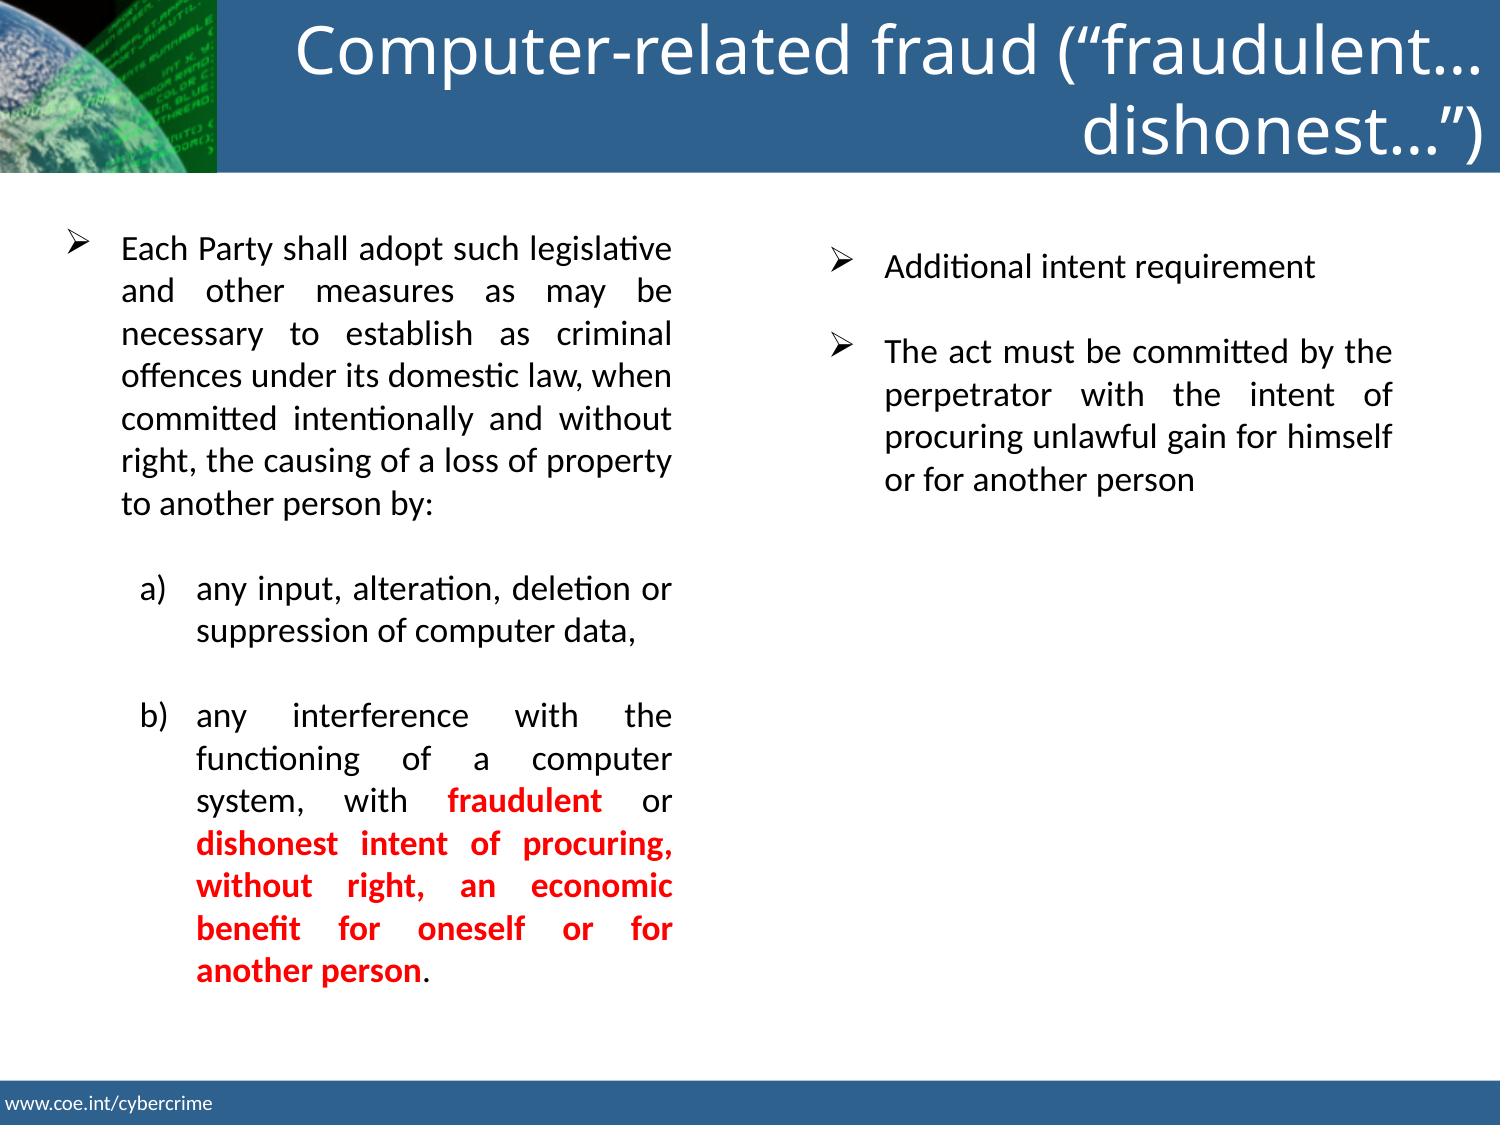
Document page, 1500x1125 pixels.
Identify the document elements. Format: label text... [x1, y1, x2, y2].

text_box Computer-related fraud (“fraudulent… dishonest…”) [247, 0, 1500, 176]
text_box Additional intent requirement The act must be committed by the perpetrator with the intent of procuring unlawful gain for himself or for another person [813, 235, 1409, 506]
picture [0, 0, 217, 173]
text_box Each Party shall adopt such legislative and other measures as may be necessary to establish as criminal offences under its domestic law, when committed intentionally and without right, the causing of a loss of property to another person by: any input, alteration, deletion or suppression of computer data, any interference with the functioning of a computer system, with fraudulent or dishonest intent of procuring, without right, an economic benefit for oneself or for another person. [49, 217, 688, 998]
